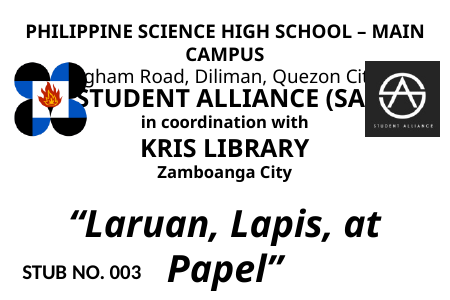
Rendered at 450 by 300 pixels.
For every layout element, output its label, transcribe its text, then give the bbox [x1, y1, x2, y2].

text_box STUDENT ALLIANCE (SA) in coordination with KRIS LIBRARY Zamboanga City [0, 74, 450, 190]
picture [364, 60, 441, 137]
picture [12, 60, 88, 137]
text_box “Laruan, Lapis, at Papel” [0, 192, 450, 298]
text_box STUB NO. 003 [7, 251, 213, 292]
text_box PHILIPPINE SCIENCE HIGH SCHOOL – MAIN CAMPUS Agham Road, Diliman, Quezon City [0, 12, 450, 74]
